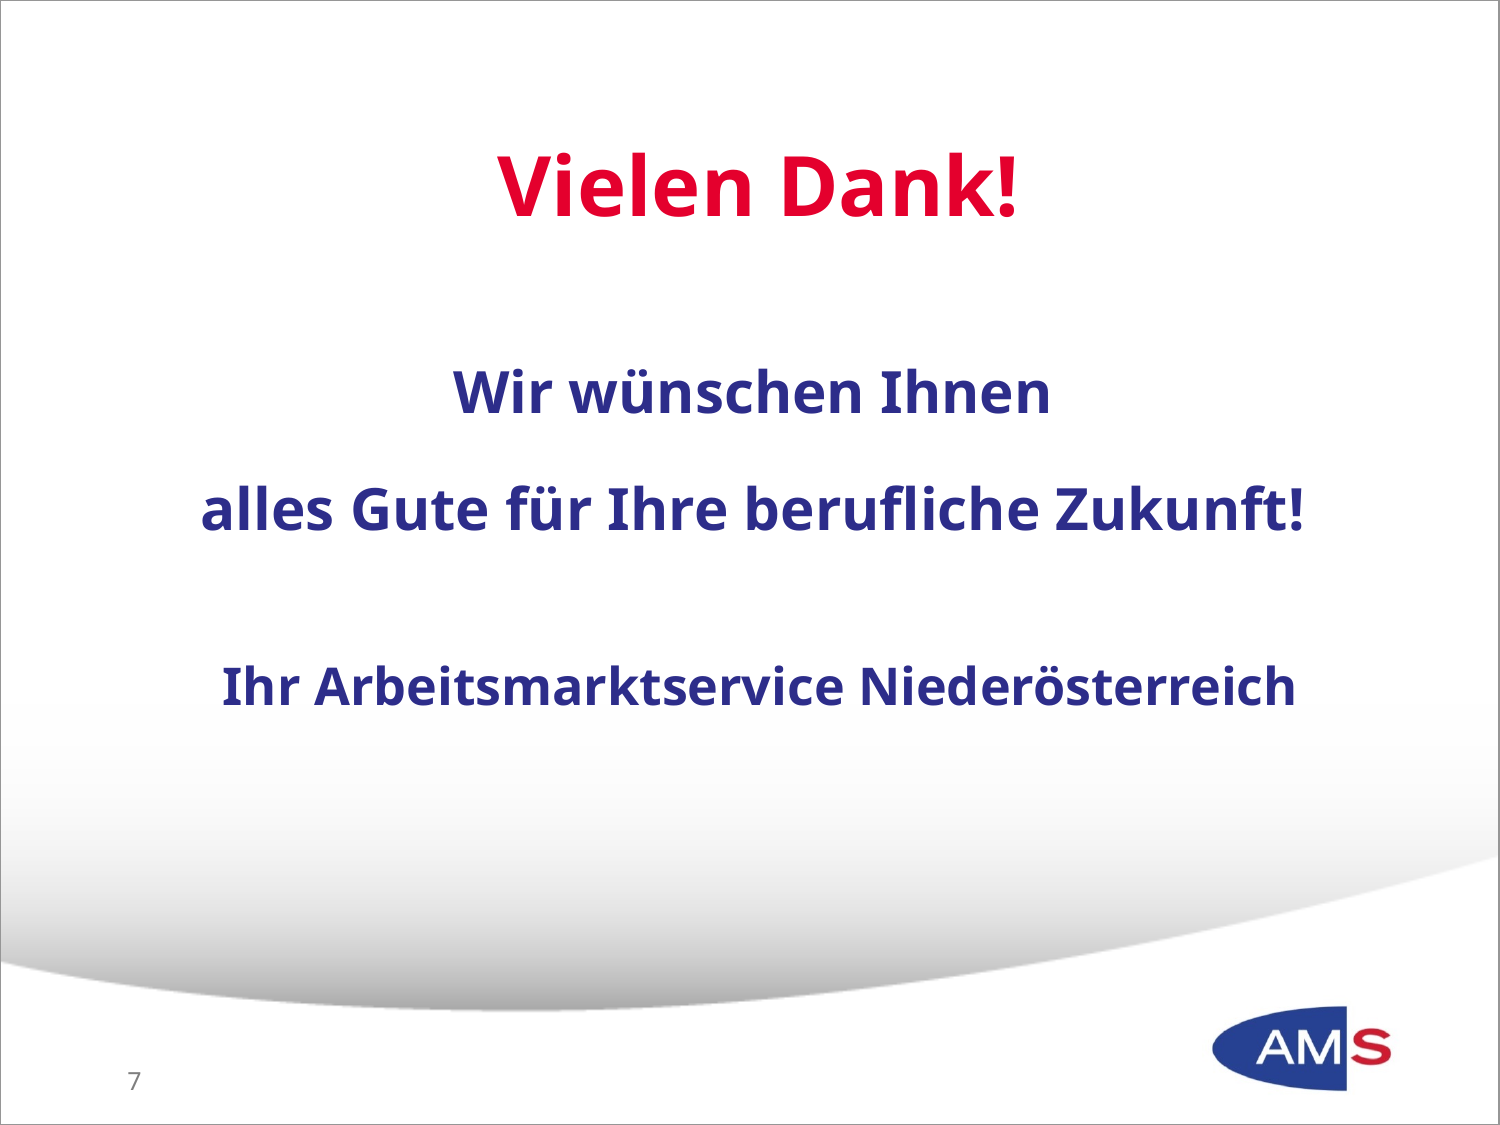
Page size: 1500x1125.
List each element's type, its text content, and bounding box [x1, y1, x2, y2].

picture [1, 1, 1498, 1124]
list Wir wünschen Ihnen alles Gute für Ihre berufliche Zukunft! Ihr Arbeitsmarktservice Niederösterreich [125, 312, 1396, 915]
title Vielen Dank! [125, 89, 1392, 277]
slide_number 7 [112, 1057, 463, 1118]
